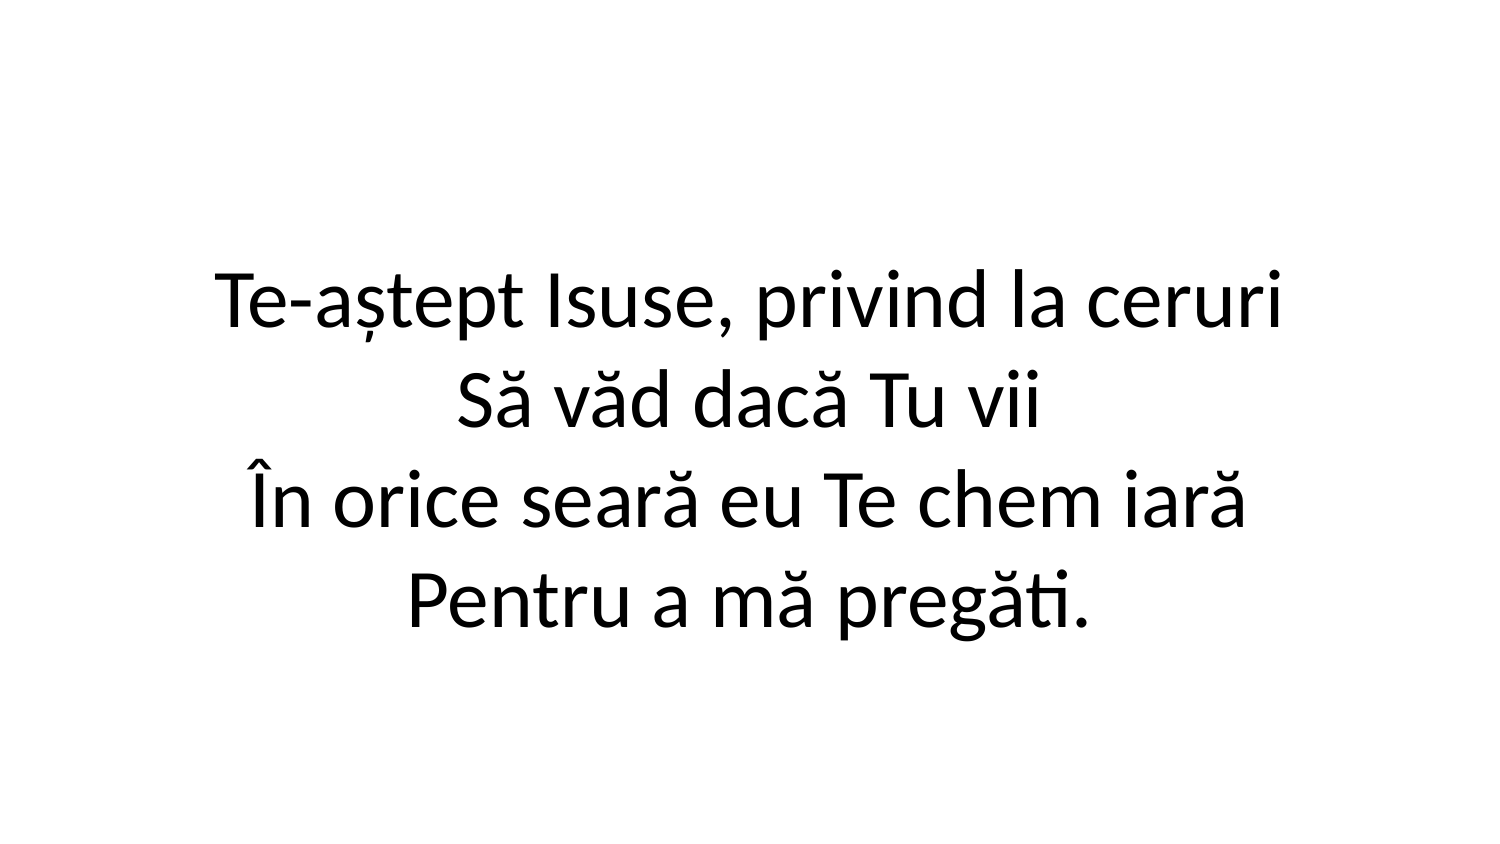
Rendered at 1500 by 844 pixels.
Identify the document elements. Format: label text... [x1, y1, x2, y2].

text_box Te-aștept Isuse, privind la ceruri Să văd dacă Tu vii În orice seară eu Te chem iară Pentru a mă pregăti. [199, 192, 1301, 652]
